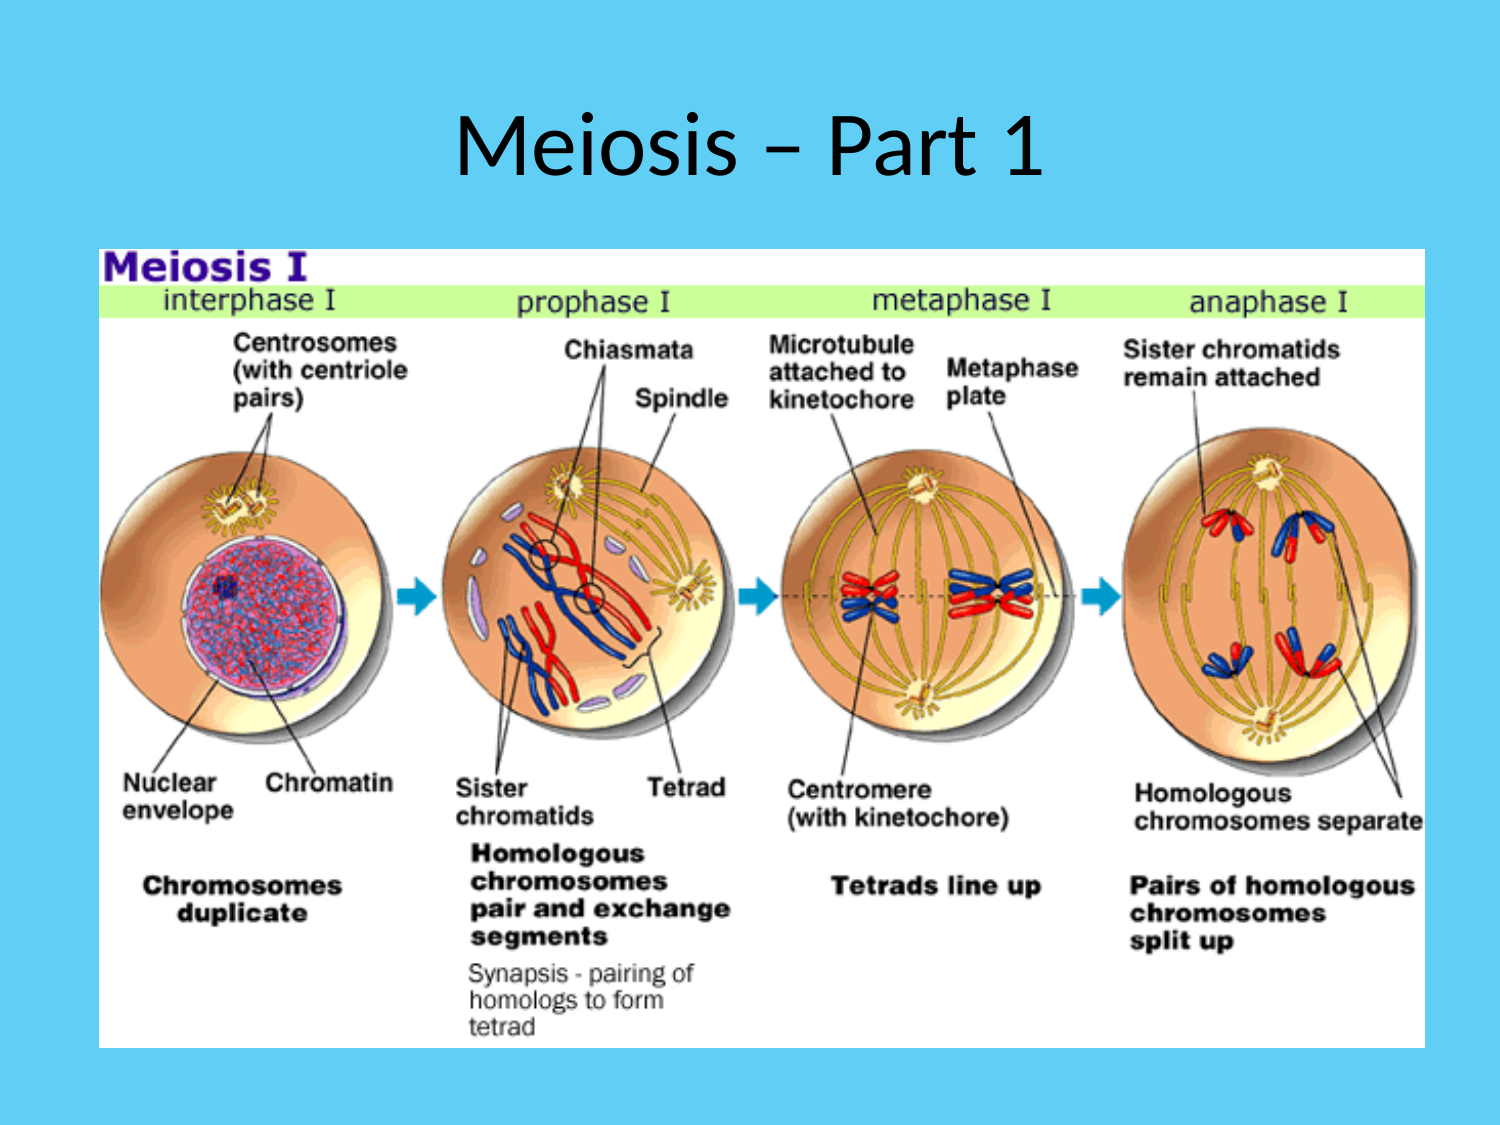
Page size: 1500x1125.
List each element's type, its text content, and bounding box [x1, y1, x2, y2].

picture [99, 249, 1426, 1048]
title Meiosis – Part 1 [75, 45, 1425, 233]
